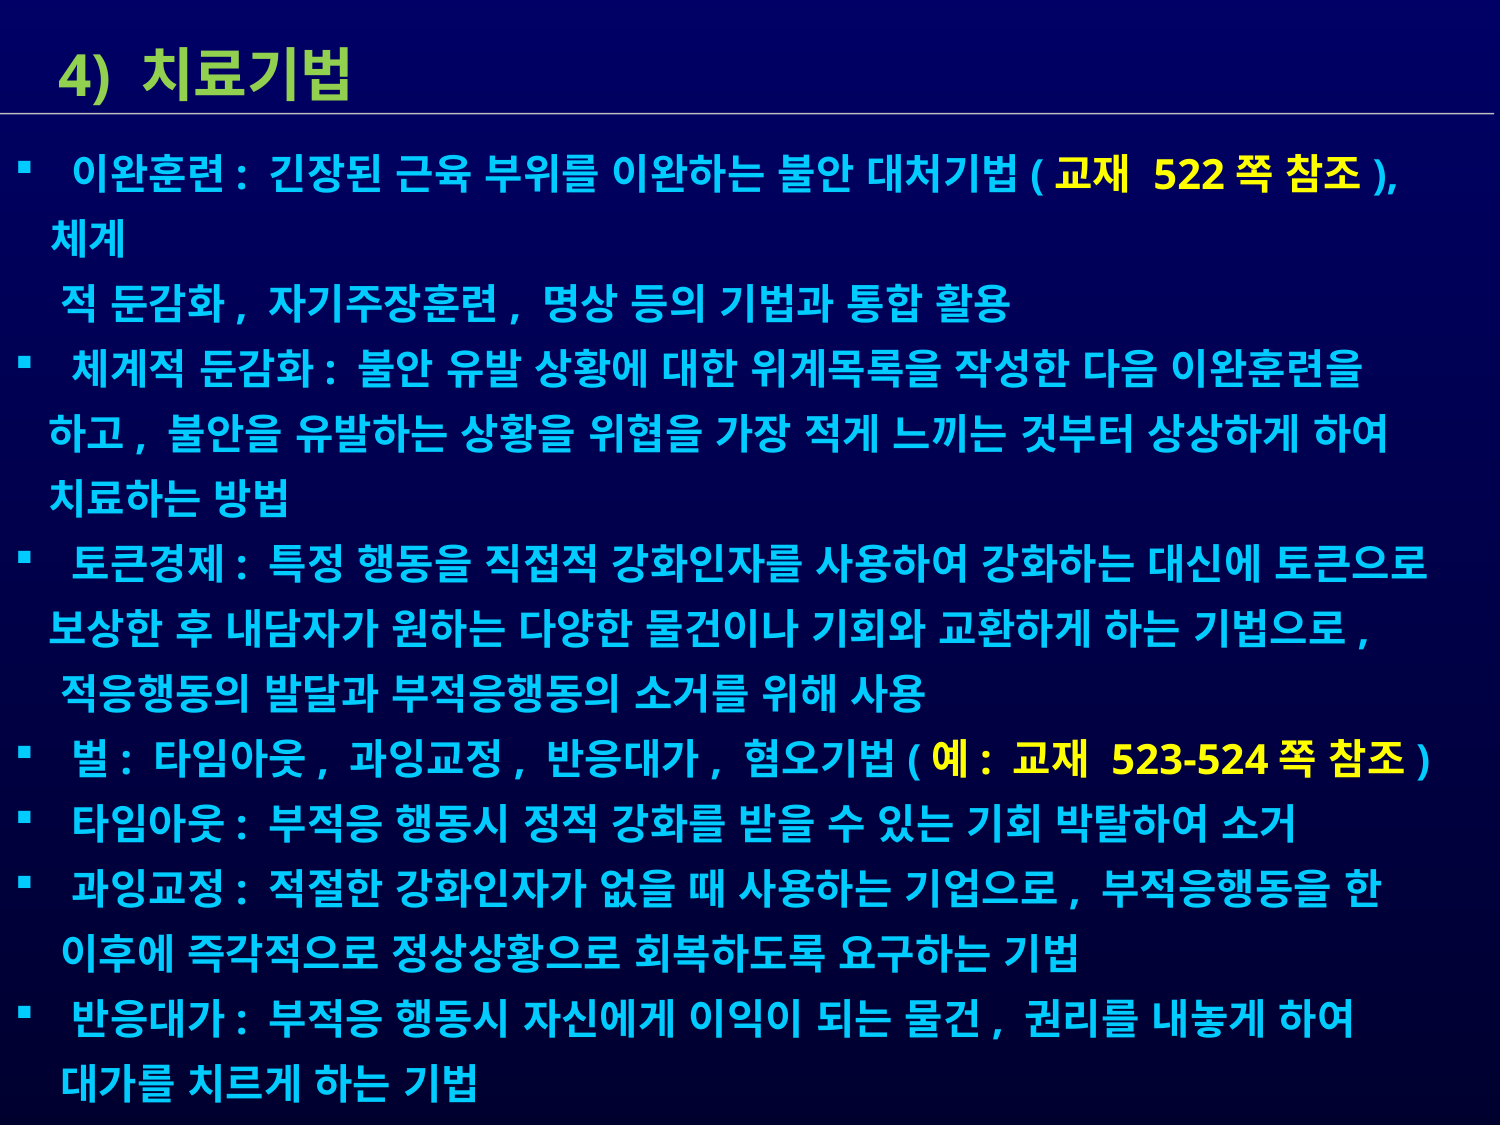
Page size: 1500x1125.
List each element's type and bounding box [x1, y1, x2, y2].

text_box [0, 30, 1500, 1117]
